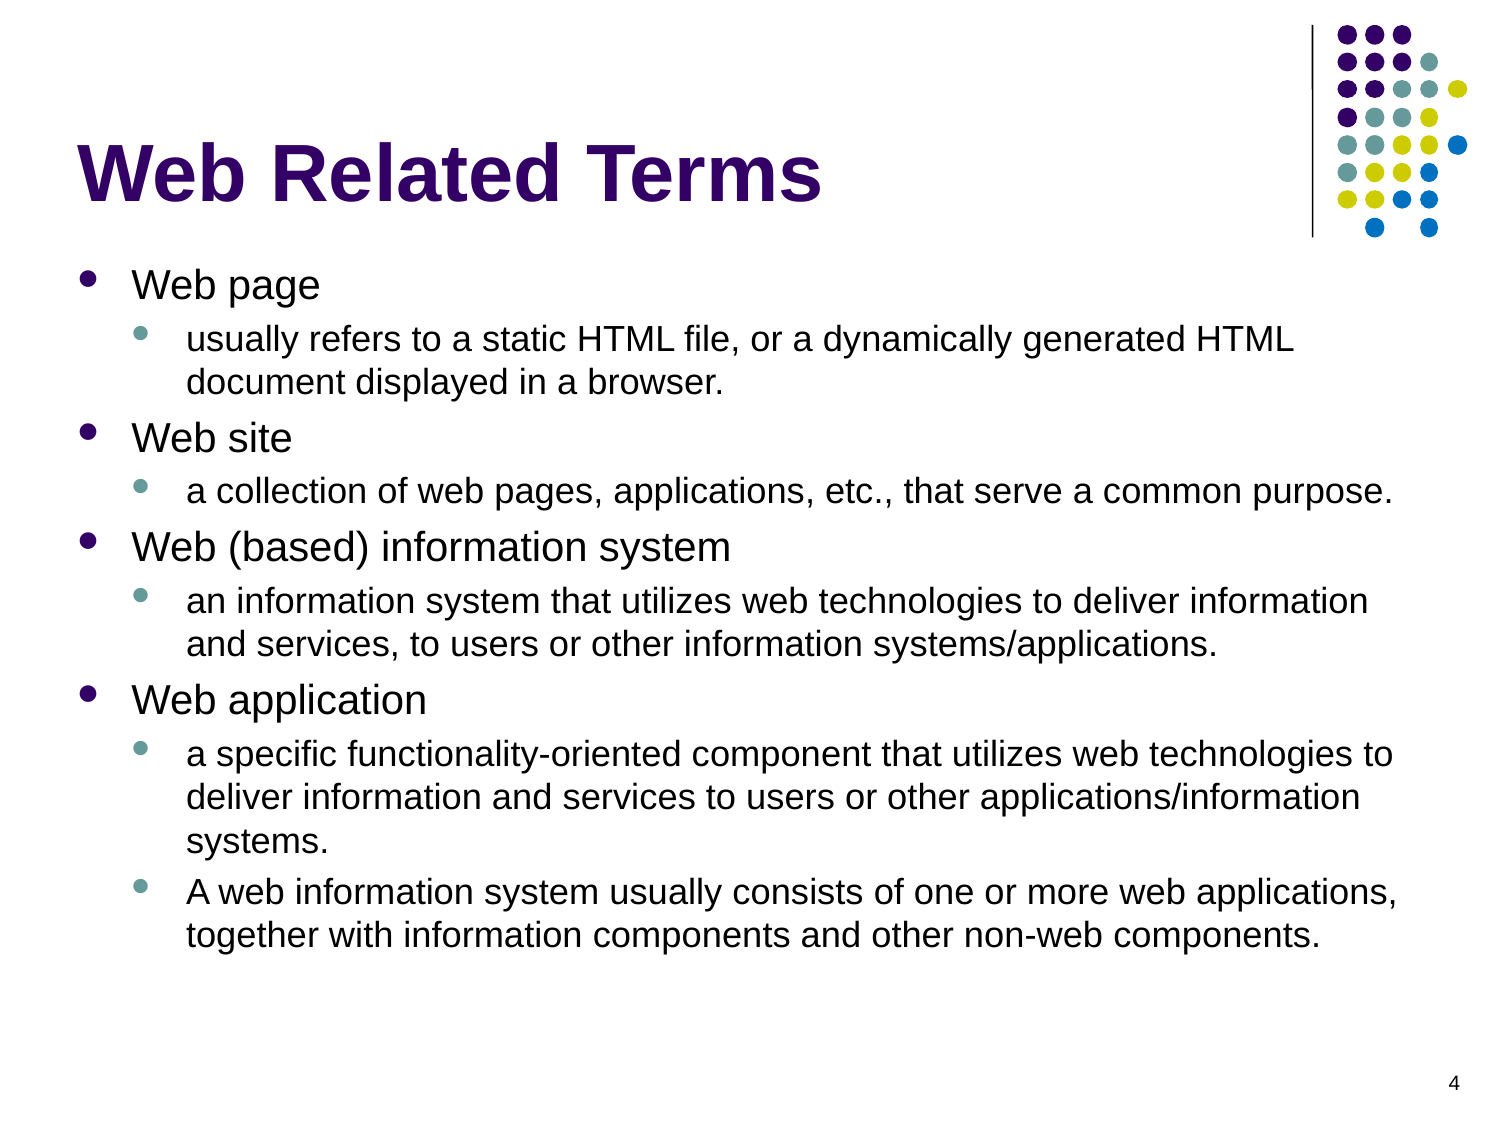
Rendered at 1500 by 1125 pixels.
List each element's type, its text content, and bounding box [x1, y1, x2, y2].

slide_number 4 [1124, 1062, 1476, 1125]
list Web page usually refers to a static HTML file, or a dynamically generated HTML document displayed in a browser. Web site a collection of web pages, applications, etc., that serve a common purpose. Web (based) information system an information system that utilizes web technologies to deliver information and services, to users or other information systems/applications. Web application a specific functionality-oriented component that utilizes web technologies to deliver information and services to users or other applications/information systems. A web information system usually consists of one or more web applications, together with information components and other non-web components. [62, 249, 1438, 1038]
title Web Related Terms [62, 62, 1313, 226]
